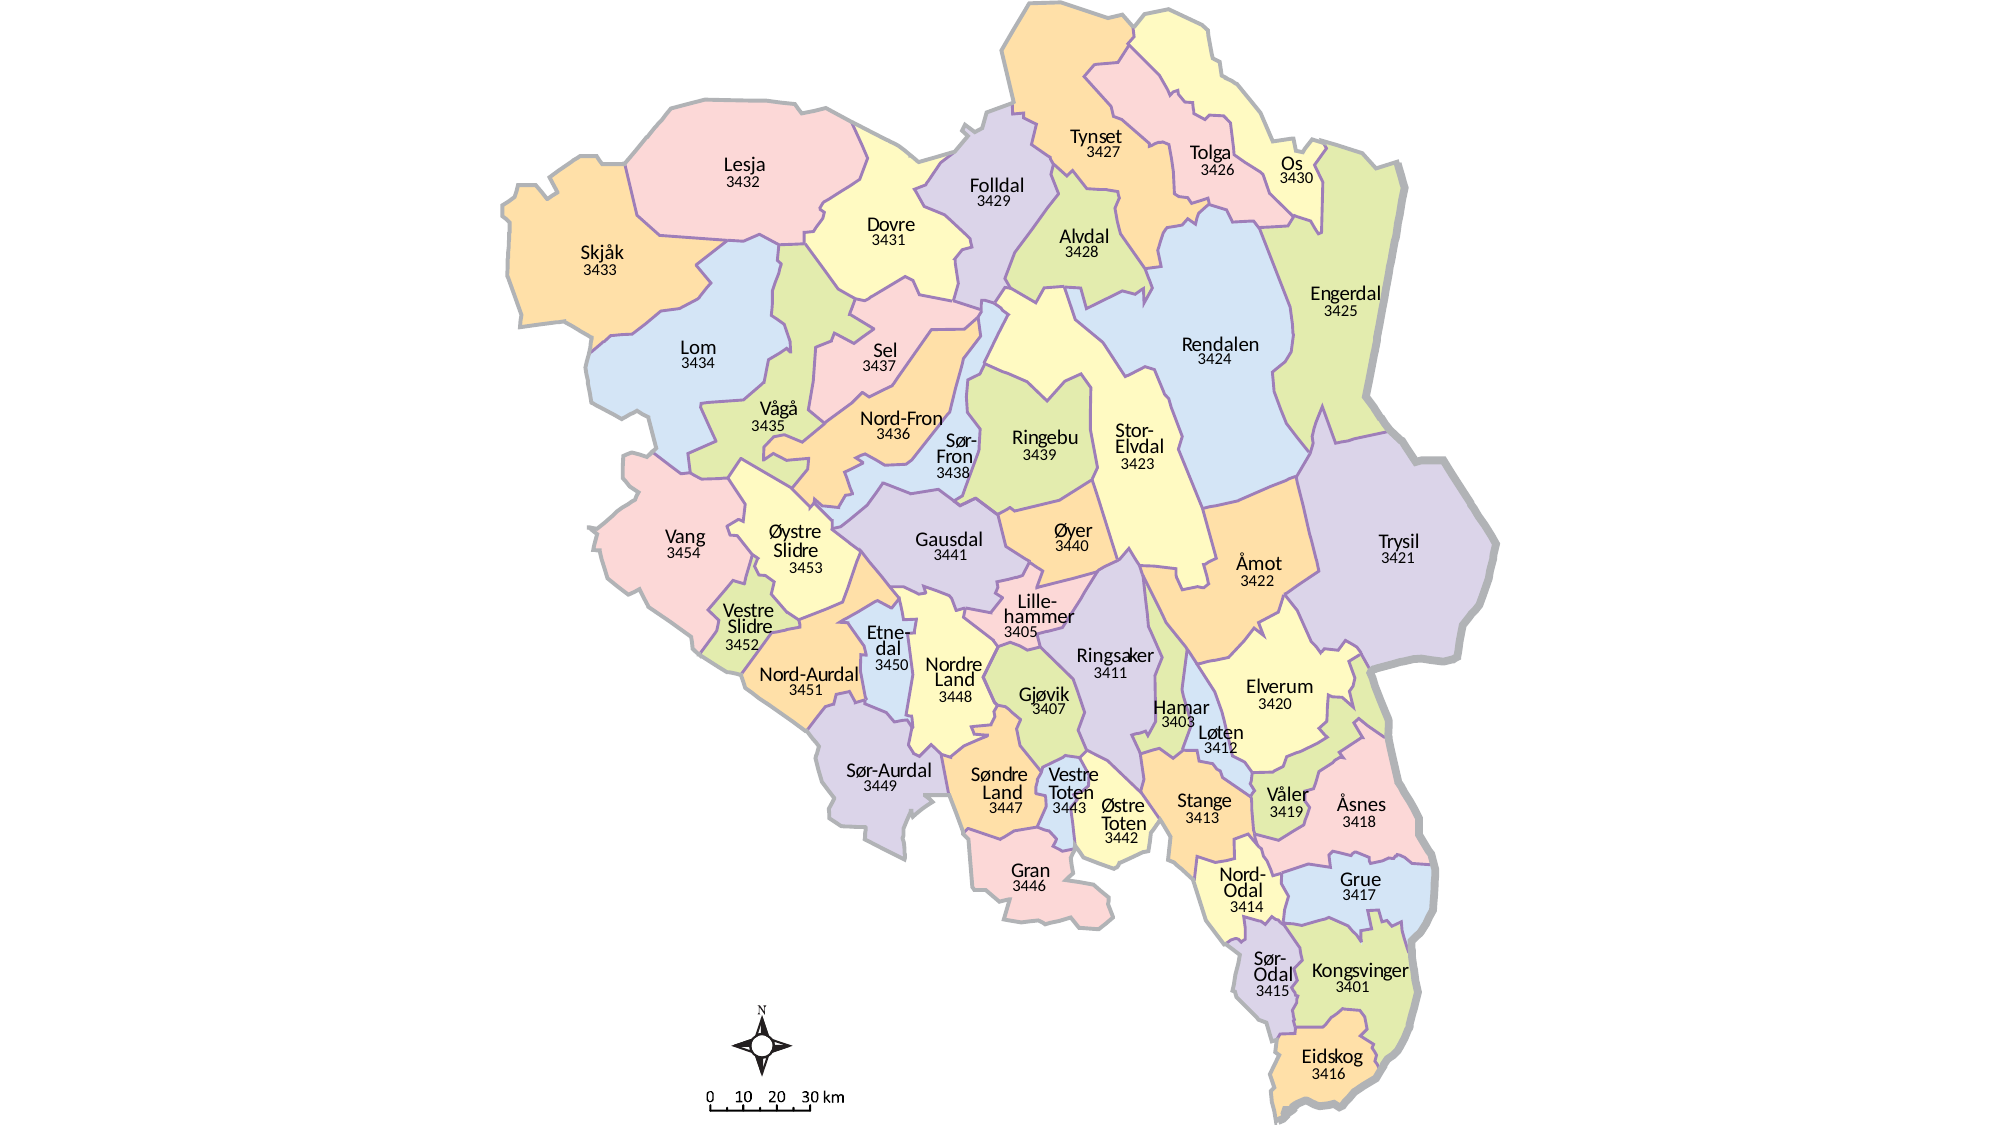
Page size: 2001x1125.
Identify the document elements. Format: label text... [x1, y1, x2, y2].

text_box t [1066, 778, 1073, 804]
text_box 3446 [1012, 882, 1047, 895]
text_box [769, 1091, 776, 1103]
text_box [831, 1093, 844, 1103]
text_box og [1342, 1042, 1364, 1068]
text_box r [948, 650, 955, 665]
text_box V [759, 395, 770, 421]
text_box e [763, 597, 775, 623]
text_box v [1260, 672, 1268, 698]
text_box dal [906, 756, 933, 782]
text_box r [1011, 760, 1017, 778]
text_box Rin [1012, 423, 1037, 449]
text_box 3412 [1203, 744, 1238, 757]
text_box v [889, 210, 898, 236]
text_box r [1082, 760, 1088, 778]
text_box Al [1059, 222, 1075, 248]
text_box k [1334, 1042, 1342, 1068]
text_box V [1048, 760, 1058, 778]
text_box 3413 [1185, 812, 1220, 827]
text_box d-F [889, 404, 915, 430]
text_box k [1128, 642, 1136, 668]
text_box Lom [680, 334, 717, 360]
text_box ang [674, 522, 706, 548]
text_box [1277, 163, 1497, 1122]
text_box on [951, 442, 974, 468]
text_box 3448 [938, 691, 973, 706]
text_box e [733, 597, 743, 612]
text_box 3454 [666, 548, 701, 563]
text_box g [1330, 279, 1339, 305]
text_box e [808, 536, 819, 563]
text_box 3435 [751, 415, 786, 436]
text_box 3438 [936, 468, 971, 482]
text_box Odal [1223, 876, 1264, 902]
text_box 3442 [1104, 835, 1139, 848]
text_box 3451 [789, 686, 824, 699]
text_box d-Au [788, 660, 827, 686]
text_box 3425 [1323, 305, 1359, 321]
text_box Åsnes [1336, 790, 1387, 816]
text_box e [1058, 760, 1068, 778]
text_box vik [1046, 680, 1070, 706]
text_box [777, 1091, 786, 1103]
text_box 3423 [1120, 458, 1155, 473]
text_box r [782, 660, 788, 686]
text_box 3421 [1381, 553, 1416, 568]
text_box g [1382, 956, 1391, 982]
text_box 3443 [1052, 804, 1087, 817]
text_box ebu [1046, 423, 1080, 449]
text_box Sø [846, 756, 865, 782]
text_box e [1105, 123, 1115, 149]
text_box dal [833, 660, 860, 686]
text_box er [1391, 956, 1410, 982]
text_box t [1115, 123, 1123, 149]
text_box K [1312, 956, 1321, 982]
text_box r [1349, 279, 1355, 305]
text_box No [860, 404, 883, 430]
text_box e [1221, 786, 1233, 812]
text_box r [964, 427, 970, 442]
text_box Skjåk [580, 238, 625, 264]
text_box endalen [1191, 330, 1261, 356]
text_box t [1186, 786, 1192, 812]
text_box olldal [978, 171, 1025, 197]
text_box V [723, 597, 733, 612]
text_box El [1245, 672, 1260, 698]
text_box 3447 [989, 804, 1024, 817]
text_box er [1136, 642, 1155, 668]
text_box å [770, 395, 779, 421]
text_box [502, 2, 1400, 1123]
text_box s [1113, 791, 1121, 809]
text_box Sønd [970, 760, 1011, 786]
text_box å [788, 395, 799, 421]
text_box No [759, 660, 782, 686]
text_box r [1242, 860, 1249, 876]
text_box Gausdal [915, 525, 984, 551]
text_box g [1212, 138, 1221, 164]
text_box S [1115, 417, 1124, 432]
text_box t [1076, 760, 1082, 778]
text_box [734, 1039, 752, 1046]
text_box t [1121, 791, 1128, 809]
text_box r [1386, 527, 1393, 553]
text_box t [1119, 809, 1125, 835]
text_box El [1115, 432, 1129, 458]
text_box En [1310, 279, 1330, 305]
text_box T [1070, 123, 1078, 149]
text_box Sø [1253, 945, 1273, 960]
text_box Ø [1054, 516, 1066, 542]
text_box 3433 [583, 264, 618, 279]
text_box 3418 [1342, 816, 1377, 831]
text_box T [1048, 778, 1056, 804]
text_box 3427 [1086, 149, 1121, 161]
text_box o [878, 210, 889, 236]
text_box Slid [768, 536, 801, 563]
text_box T [1378, 527, 1386, 553]
text_box Ringsa [1076, 642, 1128, 668]
text_box dal [1355, 279, 1382, 305]
text_box e [1088, 760, 1100, 786]
text_box t [750, 597, 757, 612]
text_box er [1075, 516, 1094, 542]
text_box r [883, 404, 889, 430]
text_box an [1192, 786, 1212, 812]
text_box an [1029, 856, 1051, 882]
text_box 3403 [1161, 719, 1196, 731]
text_box [823, 1090, 831, 1103]
text_box D [866, 210, 878, 236]
text_box [771, 1039, 788, 1045]
text_box 3419 [1269, 807, 1304, 821]
text_box s [743, 597, 750, 612]
text_box - [970, 427, 978, 453]
text_box y [1066, 516, 1075, 542]
text_box 3401 [1335, 982, 1370, 997]
text_box 3440 [1054, 542, 1090, 555]
text_box en [1073, 778, 1095, 804]
text_box 3414 [1229, 902, 1264, 916]
text_box 3432 [726, 176, 761, 192]
text_box ong [1321, 956, 1351, 982]
text_box e [904, 210, 916, 236]
text_box Sel [873, 336, 898, 363]
text_box - [1280, 945, 1287, 960]
text_box 3429 [976, 197, 1012, 210]
text_box F [936, 442, 945, 468]
text_box t [1124, 417, 1130, 432]
text_box [751, 1035, 773, 1057]
text_box yns [1078, 123, 1105, 149]
text_box Lille- [1003, 587, 1058, 602]
text_box 3415 [1255, 986, 1290, 1000]
text_box 3405 [1003, 628, 1039, 641]
text_box Hamar [1153, 693, 1211, 719]
text_box o [1056, 778, 1066, 804]
text_box e [1017, 760, 1028, 786]
text_box 3422 [1240, 576, 1275, 591]
text_box vin [1359, 956, 1382, 982]
text_box 3441 [933, 551, 968, 564]
text_box y [1393, 527, 1402, 553]
text_box g [1037, 423, 1046, 449]
text_box d [955, 650, 966, 665]
text_box R [1181, 330, 1191, 356]
text_box [802, 1091, 810, 1103]
text_box t [797, 517, 804, 536]
text_box V [1266, 781, 1276, 807]
text_box Gj [1018, 680, 1035, 706]
text_box [761, 1018, 768, 1036]
text_box r [1023, 856, 1029, 882]
text_box Odal [1253, 960, 1294, 986]
text_box [771, 1045, 790, 1052]
text_box - [1147, 417, 1154, 432]
text_box [756, 1021, 762, 1036]
text_box Ø [1101, 791, 1113, 809]
text_box ol [1197, 138, 1212, 164]
text_box 3437 [862, 355, 897, 376]
text_box No [925, 650, 948, 676]
text_box T [1101, 809, 1108, 835]
text_box E [866, 619, 876, 645]
text_box r [966, 650, 972, 665]
text_box a [1221, 138, 1232, 164]
text_box r [756, 612, 762, 638]
text_box [706, 1091, 714, 1103]
text_box o [1108, 809, 1119, 835]
text_box 3411 [1093, 668, 1128, 683]
text_box dal [1138, 432, 1165, 458]
text_box [735, 1091, 743, 1103]
text_box g [1212, 786, 1221, 812]
text_box 3439 [1022, 449, 1057, 464]
text_box e [1339, 279, 1349, 305]
text_box 3452 [725, 638, 760, 654]
text_box Os [1280, 149, 1303, 175]
text_box Land [934, 665, 976, 691]
text_box erum [1268, 672, 1314, 698]
text_box 3434 [680, 360, 716, 373]
text_box G [1011, 856, 1023, 882]
text_box 3450 [874, 653, 909, 674]
text_box Eids [1301, 1042, 1334, 1068]
text_box [500, 0, 1500, 1125]
text_box [757, 1005, 767, 1015]
text_box r [757, 597, 763, 612]
text_box ø [1035, 680, 1046, 706]
text_box v [1075, 222, 1083, 248]
text_box dal [875, 634, 902, 660]
text_box Land [977, 778, 1024, 804]
text_box r [1128, 791, 1134, 809]
text_box Ø [768, 517, 781, 536]
text_box en [1222, 718, 1245, 744]
text_box e [762, 612, 773, 638]
text_box r [1141, 417, 1147, 432]
text_box [762, 1056, 768, 1074]
text_box [744, 1091, 752, 1103]
text_box 3424 [1197, 356, 1232, 368]
text_box s [1068, 760, 1076, 778]
text_box d- [1249, 860, 1267, 886]
text_box t [1216, 718, 1222, 744]
text_box s [1351, 956, 1359, 982]
text_box 3416 [1311, 1068, 1346, 1083]
text_box r [801, 536, 808, 563]
text_box r [804, 517, 810, 536]
text_box r [865, 756, 871, 782]
text_box Sø [936, 427, 964, 442]
text_box -Au [871, 756, 899, 782]
text_box [734, 1046, 752, 1052]
text_box r [945, 442, 951, 468]
text_box 3417 [1342, 891, 1377, 904]
text_box r [827, 660, 833, 686]
text_box [811, 1091, 819, 1103]
text_box v [1129, 432, 1138, 458]
text_box Lø [1198, 718, 1216, 744]
text_box 3453 [789, 556, 824, 577]
text_box No [1219, 860, 1242, 886]
text_box 3420 [1258, 698, 1293, 713]
text_box en [1125, 809, 1148, 835]
text_box y [781, 517, 790, 536]
text_box 3428 [1064, 248, 1100, 261]
text_box e [972, 650, 983, 676]
text_box F [969, 171, 978, 197]
text_box e [810, 517, 822, 543]
text_box Lesja [723, 150, 767, 176]
text_box dal [1083, 222, 1110, 248]
text_box 3430 [1279, 167, 1314, 188]
text_box r [915, 404, 921, 430]
text_box r [899, 756, 906, 782]
text_box åler [1276, 781, 1310, 807]
text_box s [790, 517, 797, 536]
text_box V [665, 522, 674, 548]
text_box o [1130, 417, 1141, 432]
text_box r [898, 210, 904, 236]
text_box hammer [1003, 602, 1076, 628]
text_box Åmot [1236, 549, 1283, 576]
text_box 3436 [876, 430, 911, 443]
text_box e [1134, 791, 1146, 809]
text_box on [921, 404, 944, 430]
text_box 3426 [1200, 158, 1235, 179]
text_box 3431 [871, 236, 906, 249]
text_box S [1177, 786, 1186, 812]
text_box 3407 [1032, 706, 1067, 719]
text_box T [1189, 138, 1197, 164]
text_box Slid [722, 612, 756, 638]
text_box g [779, 395, 788, 421]
text_box r [1273, 945, 1280, 960]
text_box sil [1402, 527, 1420, 553]
text_box Grue [1340, 865, 1382, 891]
text_box tne- [876, 619, 911, 645]
text_box [756, 1056, 762, 1074]
text_box 3449 [863, 782, 898, 795]
